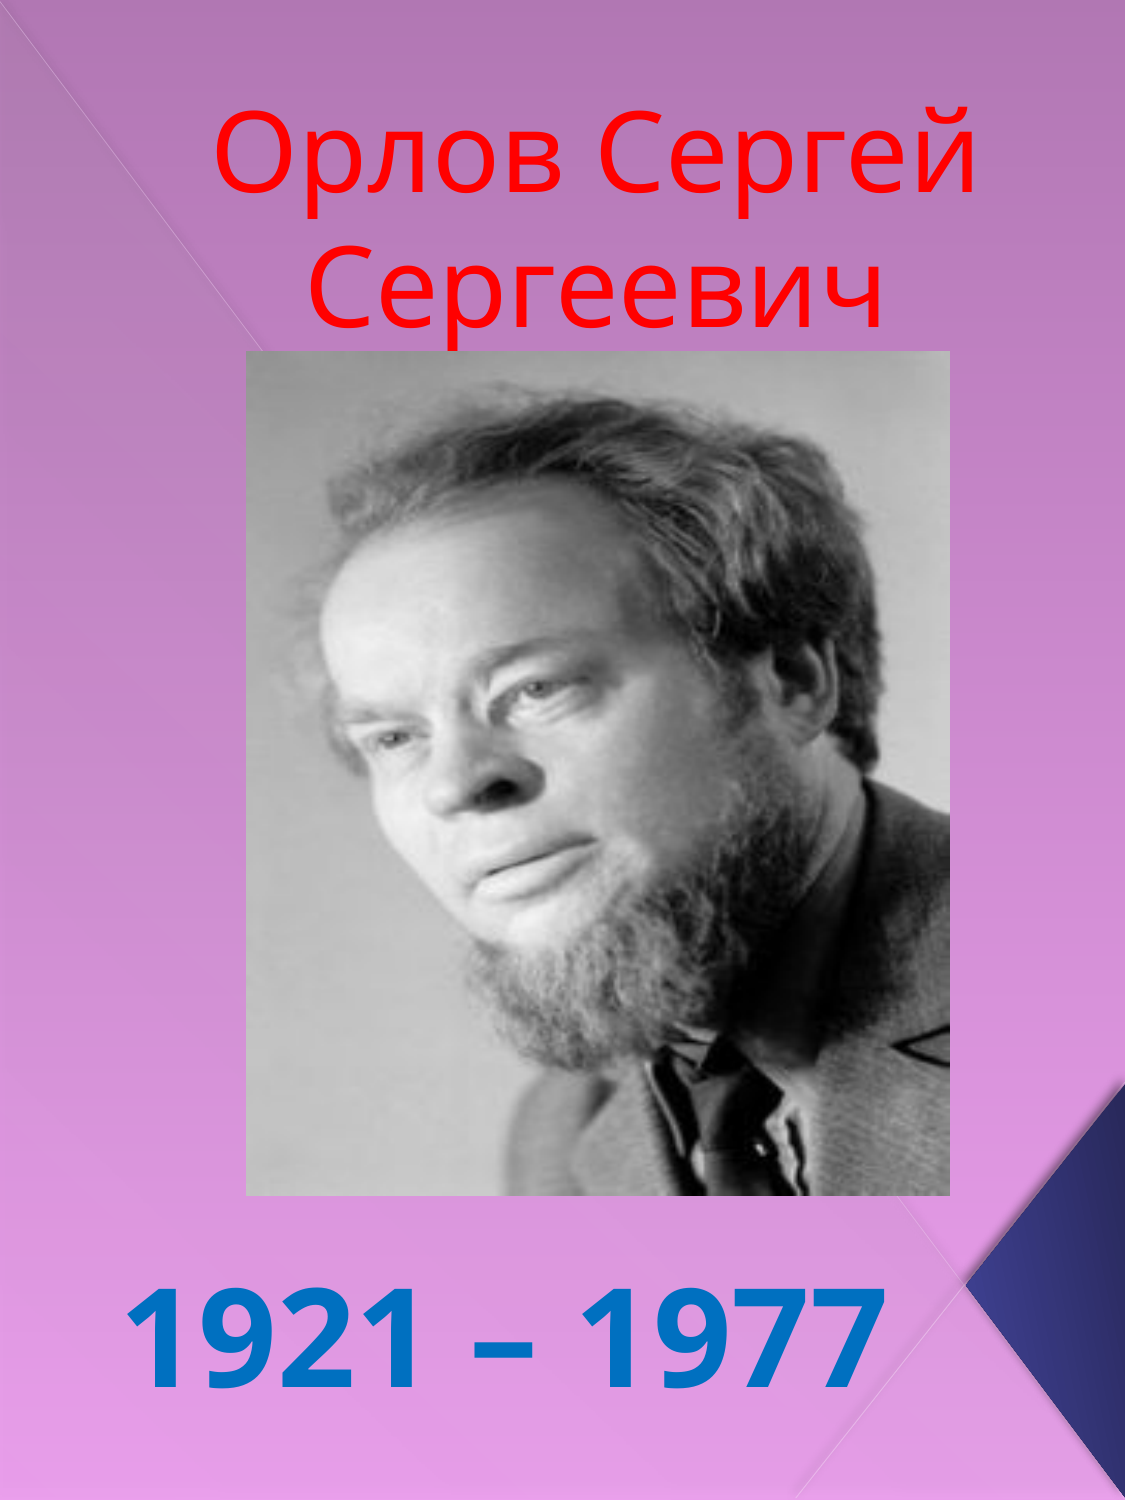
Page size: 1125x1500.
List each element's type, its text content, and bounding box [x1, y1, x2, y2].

picture [245, 351, 950, 1196]
title Орлов Сергей Сергеевич [46, 82, 1067, 493]
subtitle 1921 – 1977 [66, 1242, 950, 1442]
